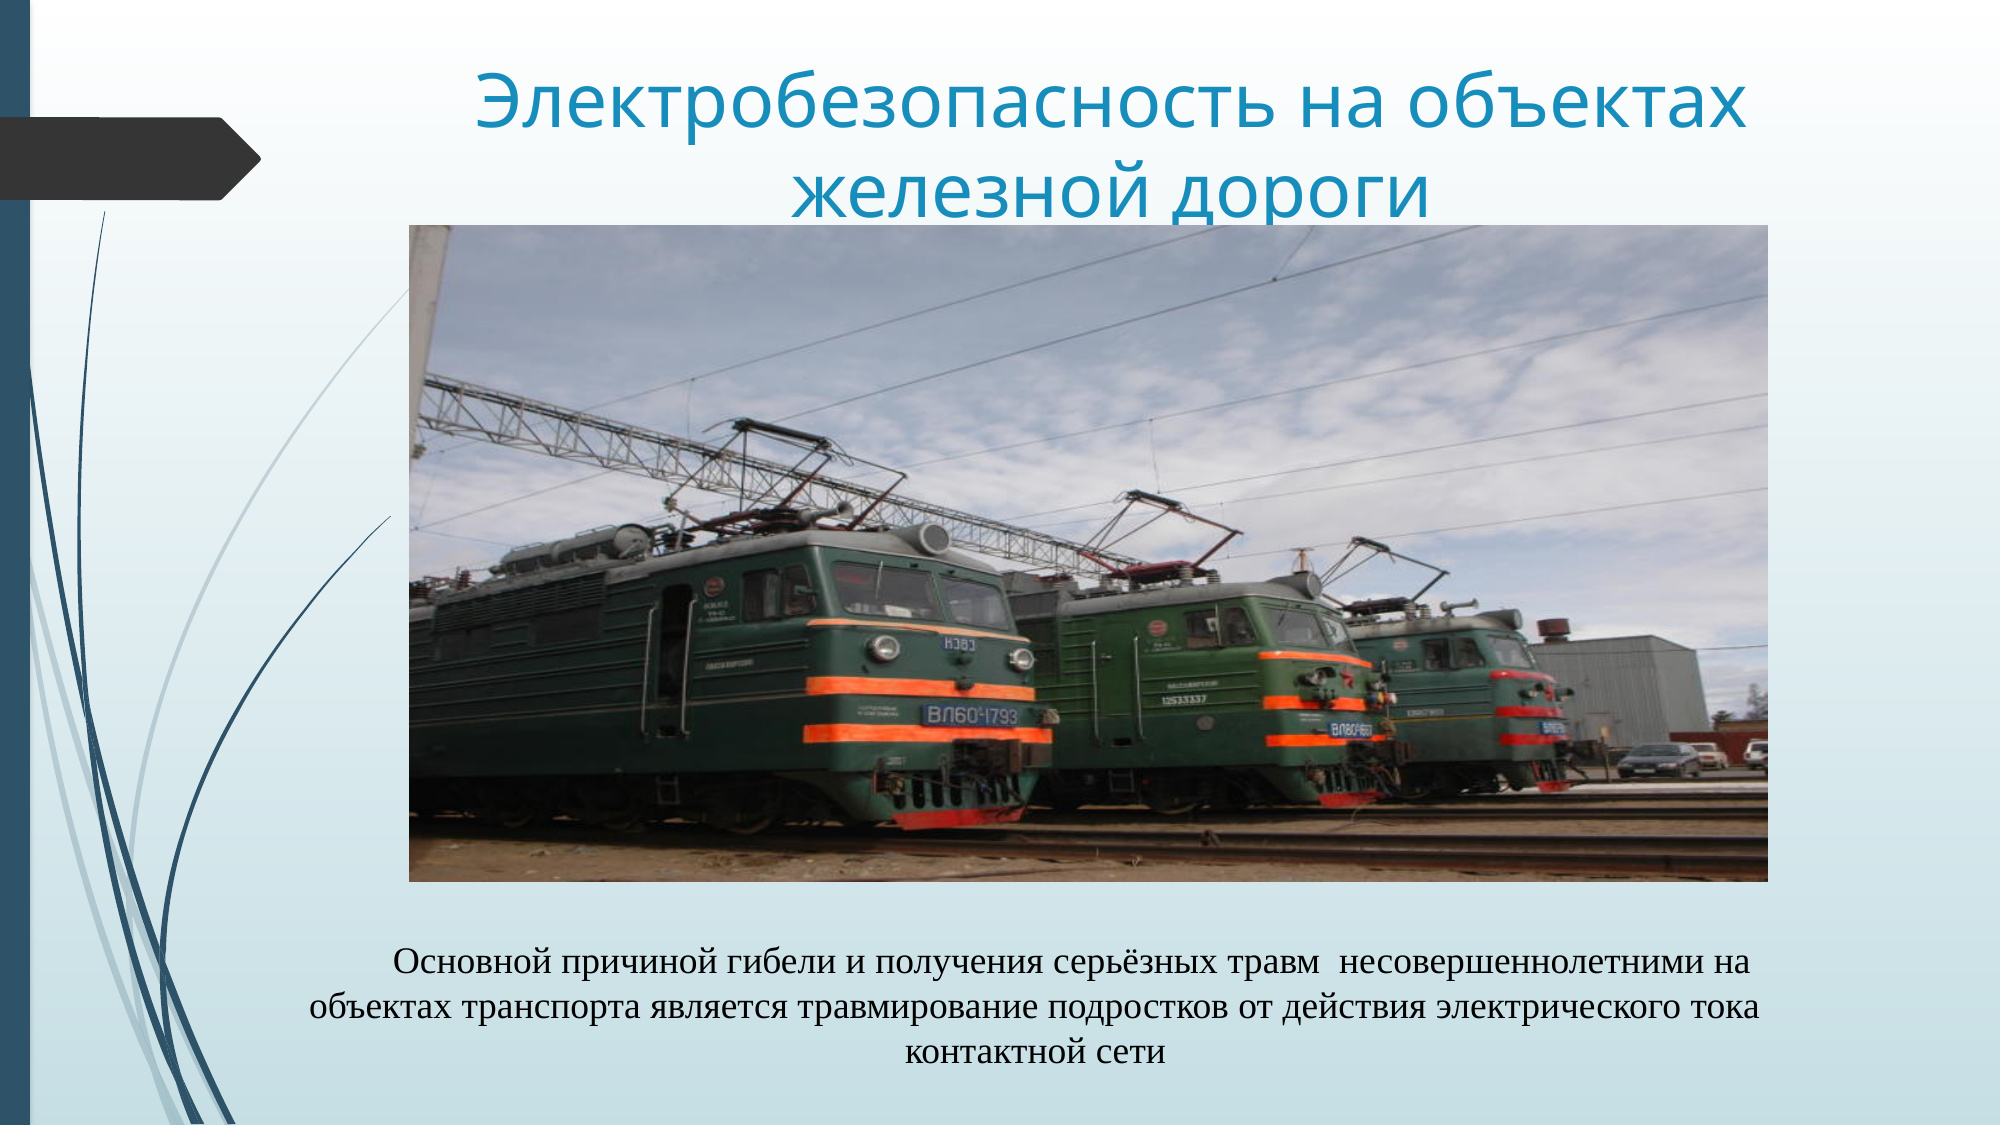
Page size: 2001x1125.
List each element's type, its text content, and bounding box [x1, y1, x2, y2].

text_box Основной причиной гибели и получения серьёзных травм несовершеннолетними на объектах транспорта является травмирование подростков от действия электрического тока контактной сети [293, 929, 1785, 1079]
title Электробезопасность на объектах железной дороги [338, 44, 1888, 260]
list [409, 224, 1768, 883]
